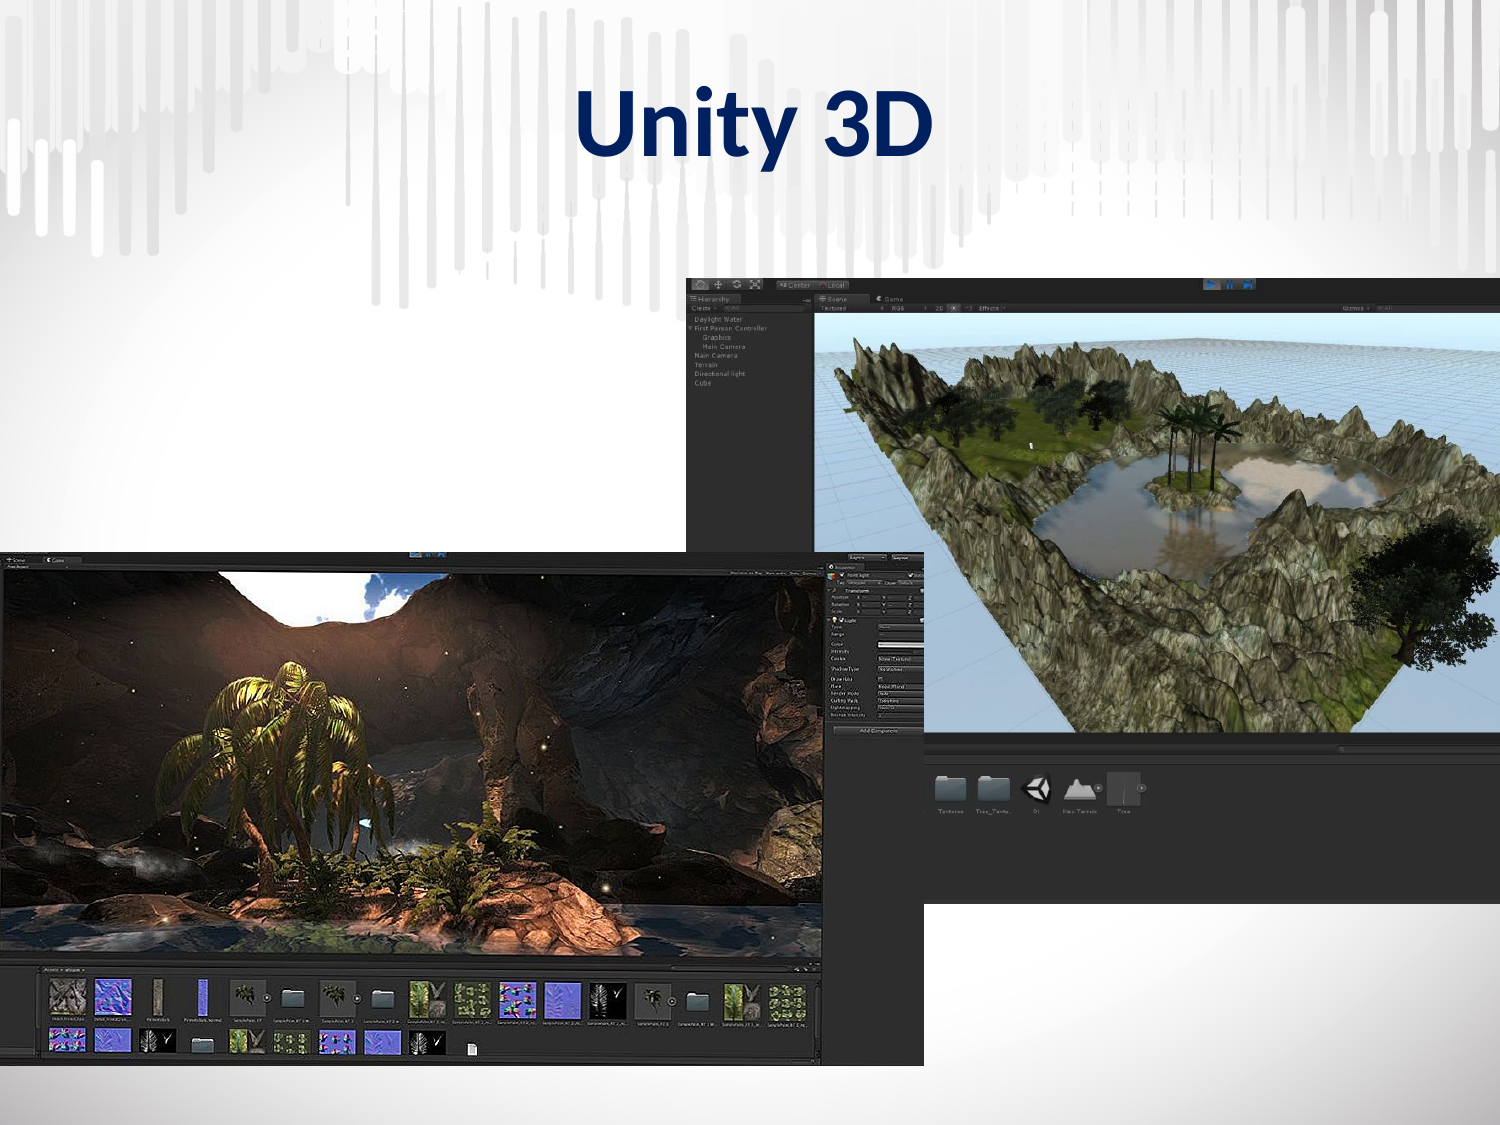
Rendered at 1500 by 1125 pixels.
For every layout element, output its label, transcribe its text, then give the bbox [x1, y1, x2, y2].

picture [0, 0, 1500, 1125]
text_box Unity 3D [107, 58, 1402, 190]
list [0, 552, 924, 1066]
